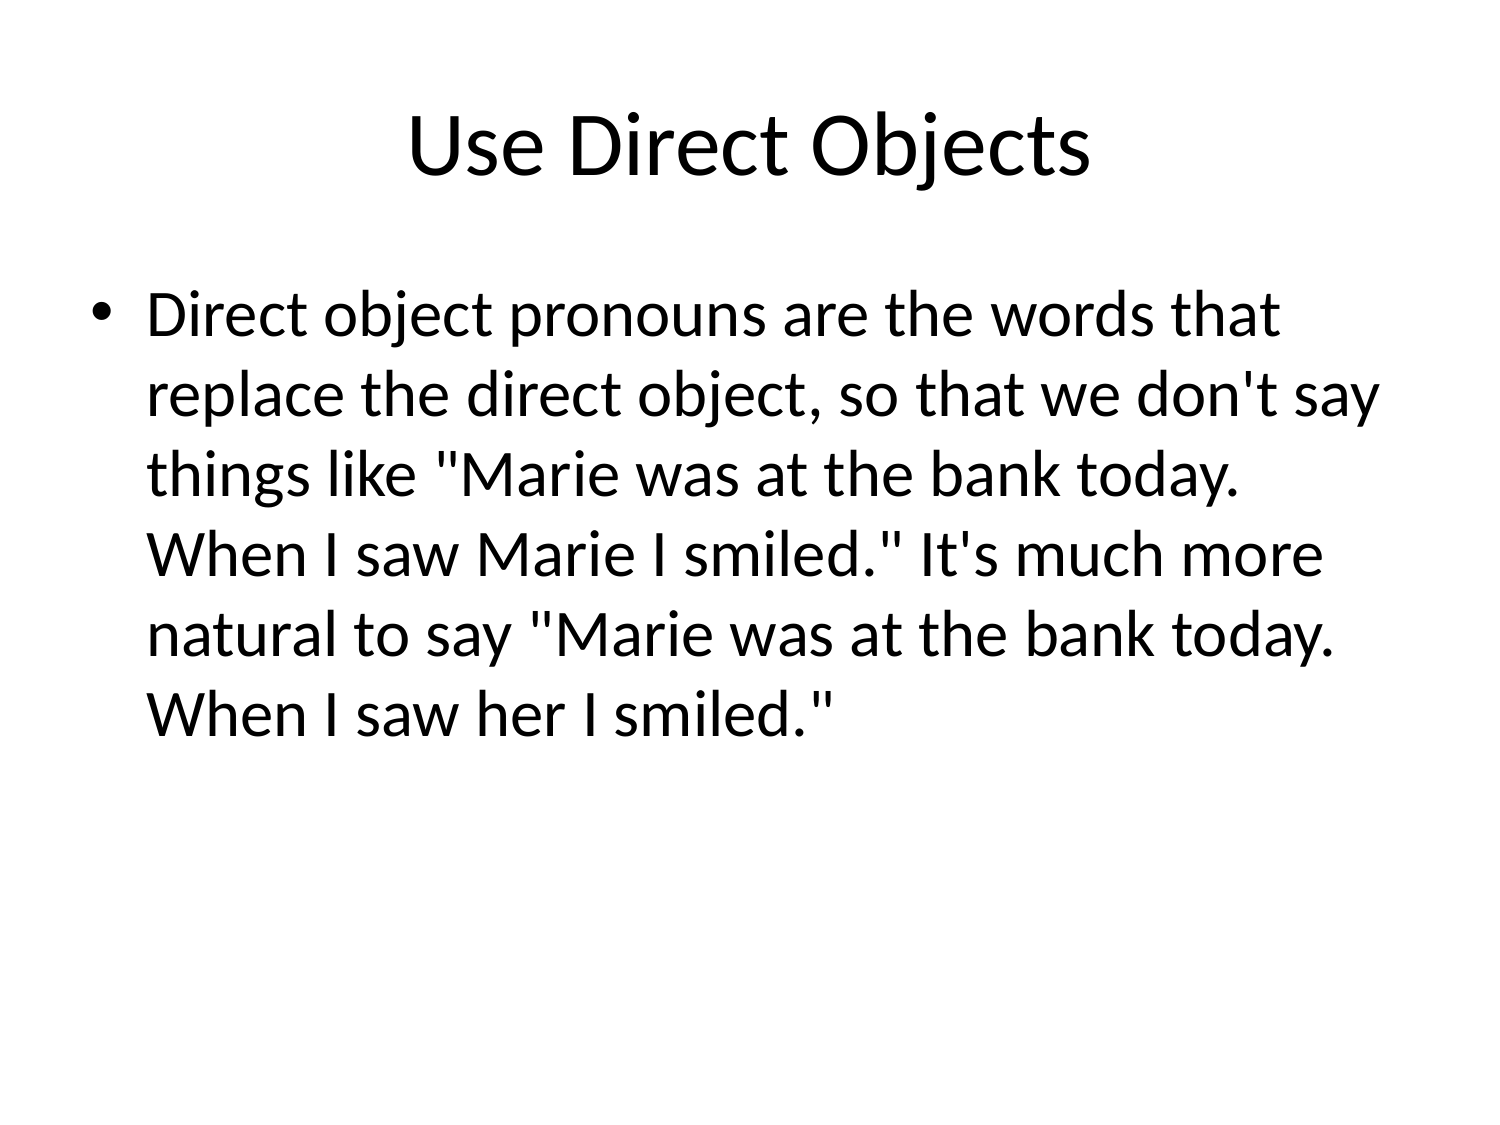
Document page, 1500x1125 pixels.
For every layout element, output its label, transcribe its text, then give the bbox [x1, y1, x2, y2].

list Direct object pronouns are the words that replace the direct object, so that we don't say things like "Marie was at the bank today. When I saw Marie I smiled." It's much more natural to say "Marie was at the bank today. When I saw her I smiled." [75, 262, 1425, 1005]
title Use Direct Objects [75, 45, 1425, 233]
